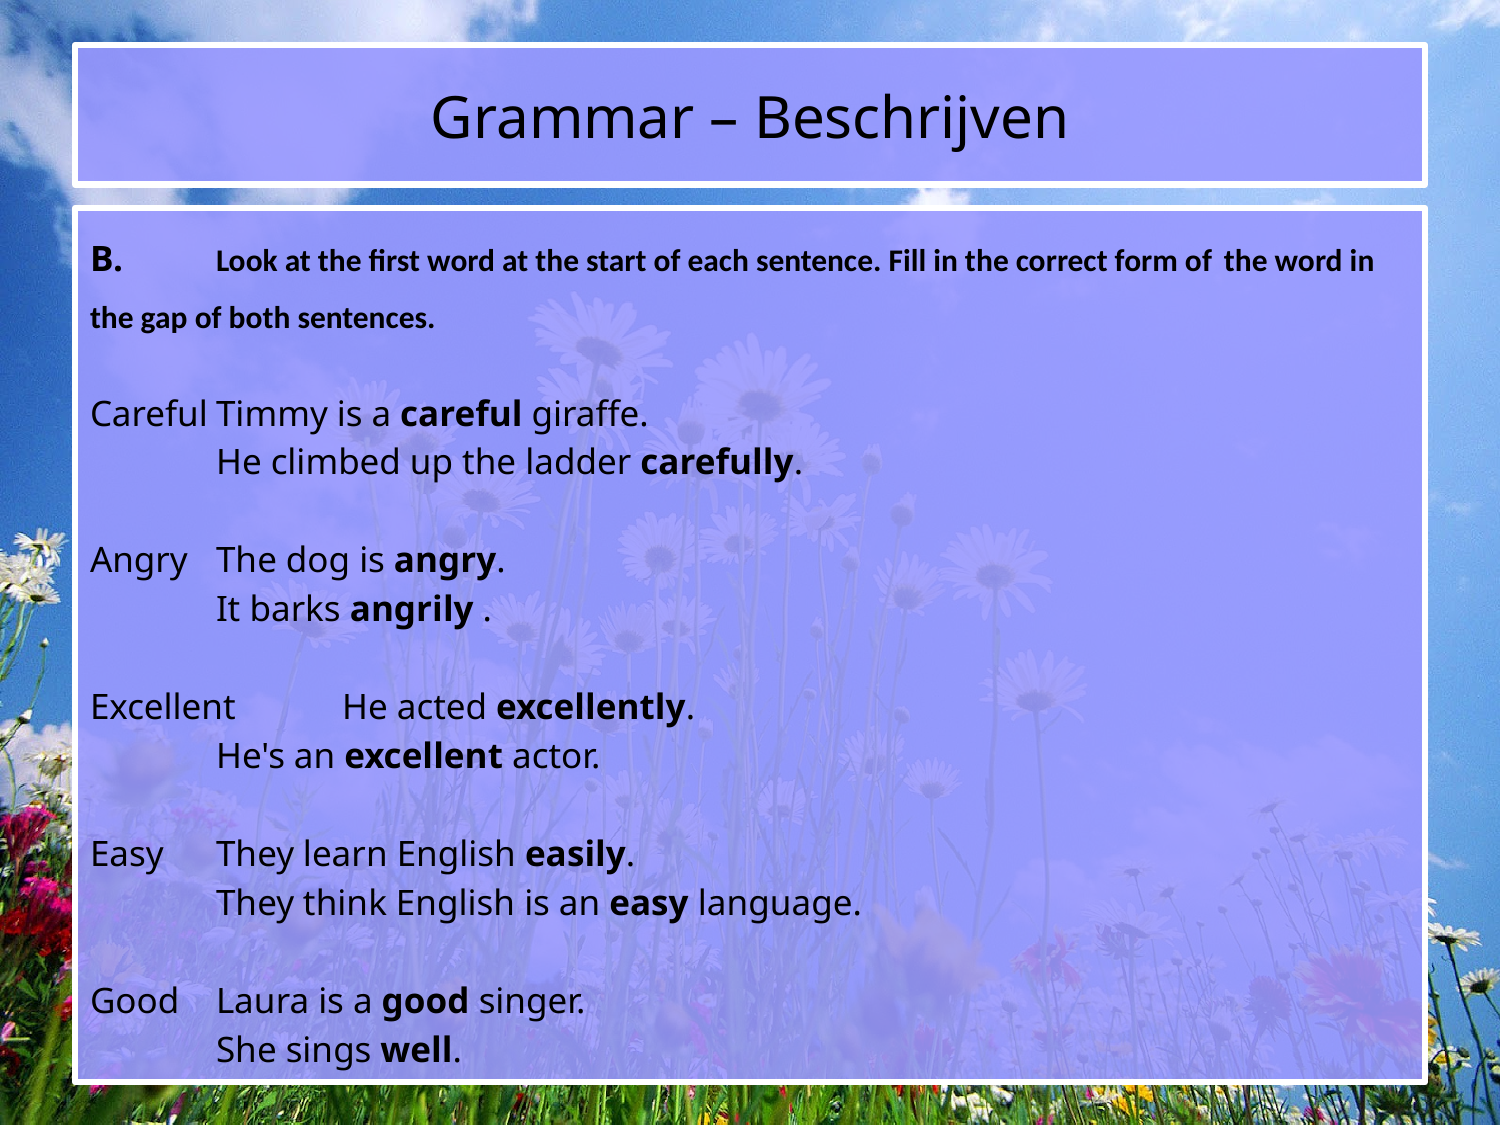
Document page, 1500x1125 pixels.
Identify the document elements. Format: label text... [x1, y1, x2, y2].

list B. Look at the first word at the start of each sentence. Fill in the correct form of the word in the gap of both sentences. Careful Timmy is a careful giraffe. He climbed up the ladder carefully. Angry The dog is angry. It barks angrily . Excellent He acted excellently. He's an excellent actor. Easy They learn English easily. They think English is an easy language. Good Laura is a good singer. She sings well. [72, 205, 1428, 1085]
picture [0, 0, 1500, 1125]
title Grammar – Beschrijven [72, 42, 1428, 188]
